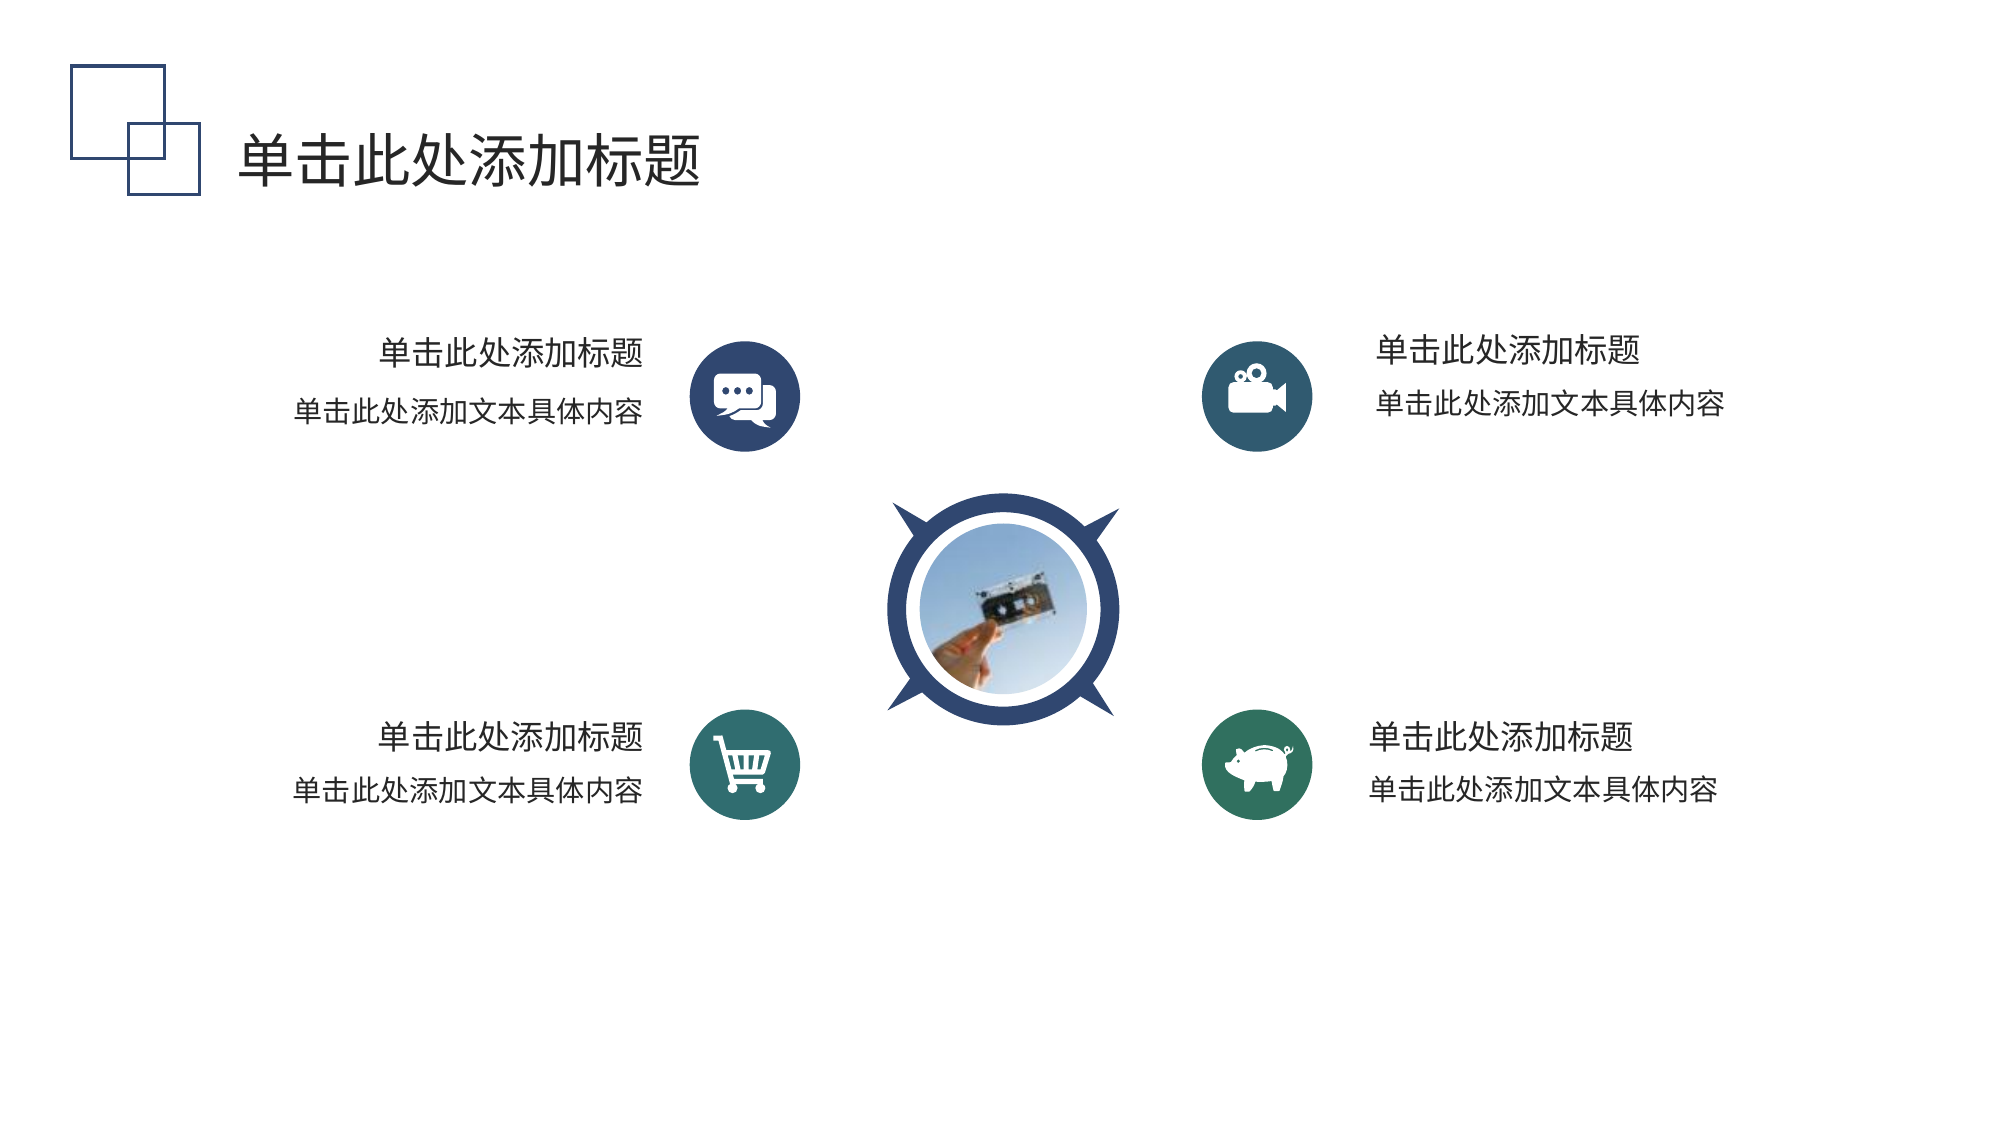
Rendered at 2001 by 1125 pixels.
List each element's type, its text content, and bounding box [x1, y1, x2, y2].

text_box [938, 695, 1069, 718]
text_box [1201, 709, 1313, 820]
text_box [1201, 341, 1313, 452]
text_box [895, 542, 919, 677]
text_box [689, 341, 801, 452]
text_box 单击此处添加标题 [243, 708, 659, 764]
text_box 单击此处添加标题 [221, 100, 1340, 218]
text_box 单击此处添加文本具体内容 [1353, 764, 1769, 828]
text_box 单击此处添加标题 [243, 324, 659, 380]
text_box [939, 501, 1068, 523]
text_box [689, 709, 801, 820]
picture [919, 523, 1087, 695]
text_box 单击此处添加标题 [1353, 708, 1769, 764]
text_box [886, 671, 920, 712]
text_box [891, 501, 930, 543]
text_box [1087, 541, 1111, 678]
text_box [1087, 507, 1121, 548]
text_box 单击此处添加文本具体内容 [1360, 378, 1769, 442]
text_box 单击此处添加文本具体内容 [243, 385, 659, 450]
text_box 单击此处添加文本具体内容 [243, 764, 659, 829]
text_box 单击此处添加标题 [1360, 322, 1769, 378]
text_box [1076, 675, 1115, 717]
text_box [71, 66, 200, 195]
